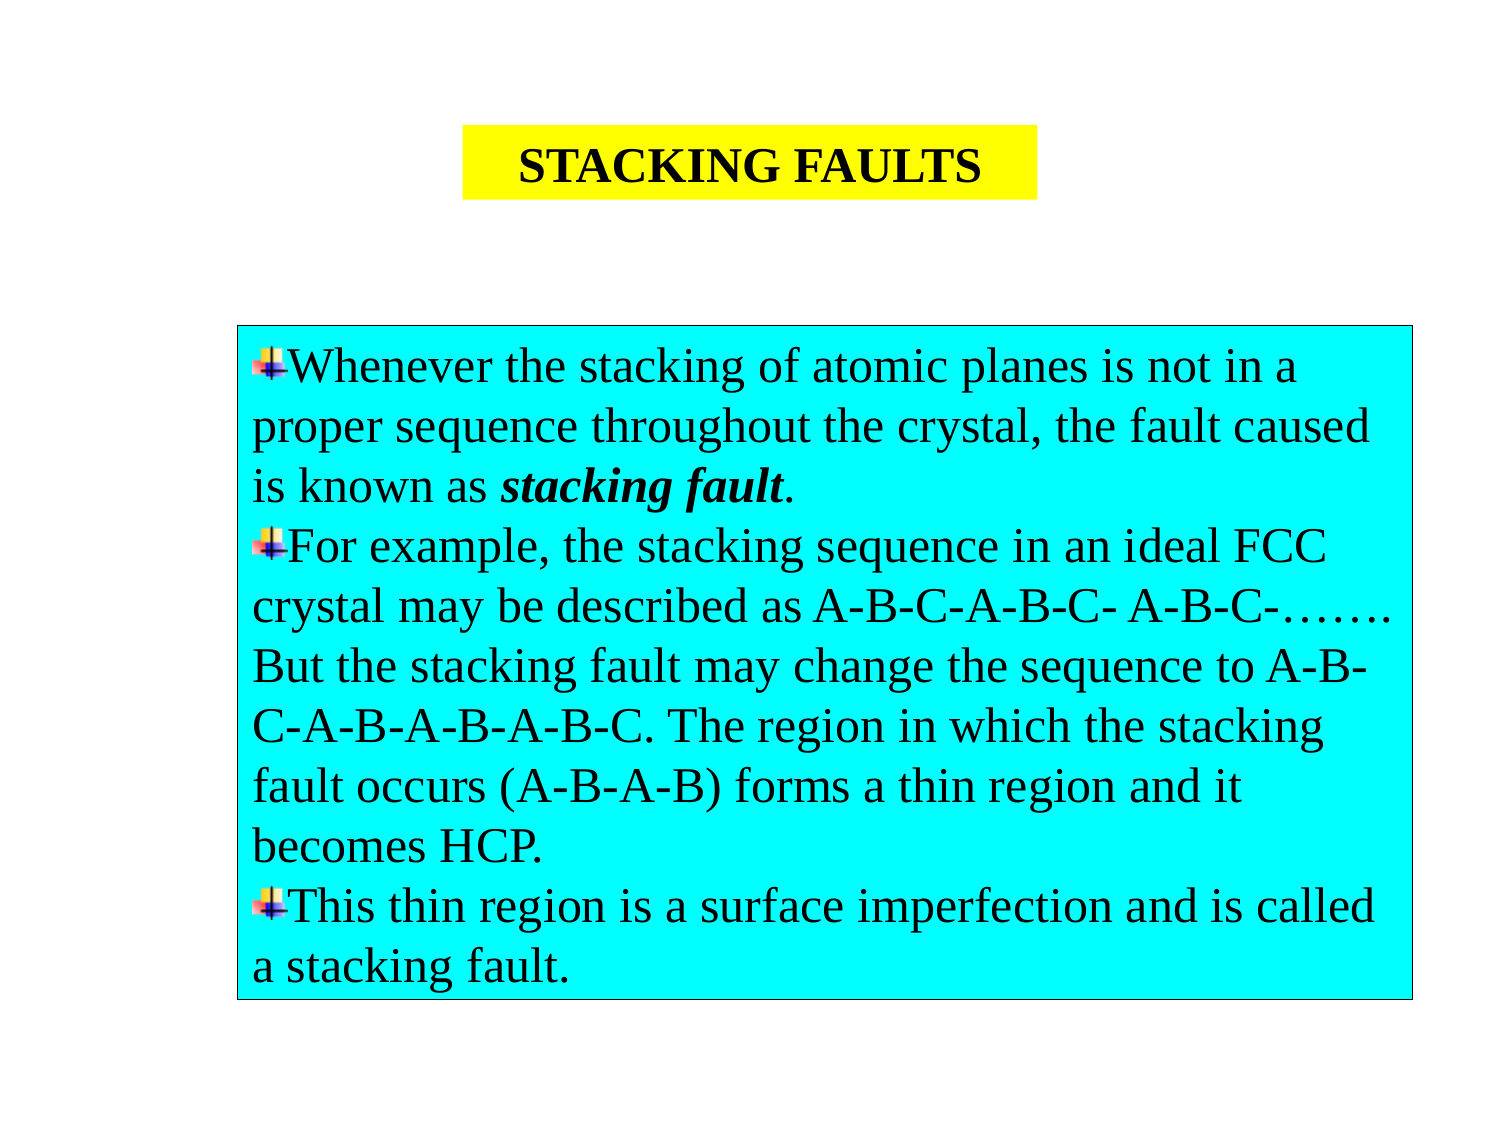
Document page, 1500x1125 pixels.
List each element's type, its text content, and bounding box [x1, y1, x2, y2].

text_box STACKING FAULTS [462, 124, 1038, 200]
text_box Whenever the stacking of atomic planes is not in a proper sequence throughout the crystal, the fault caused is known as stacking fault. For example, the stacking sequence in an ideal FCC crystal may be described as A-B-C-A-B-C- A-B-C-……. But the stacking fault may change the sequence to A-B-C-A-B-A-B-A-B-C. The region in which the stacking fault occurs (A-B-A-B) forms a thin region and it becomes HCP. This thin region is a surface imperfection and is called a stacking fault. [237, 324, 1413, 1000]
picture [252, 344, 288, 380]
picture [252, 884, 288, 920]
picture [252, 524, 288, 560]
